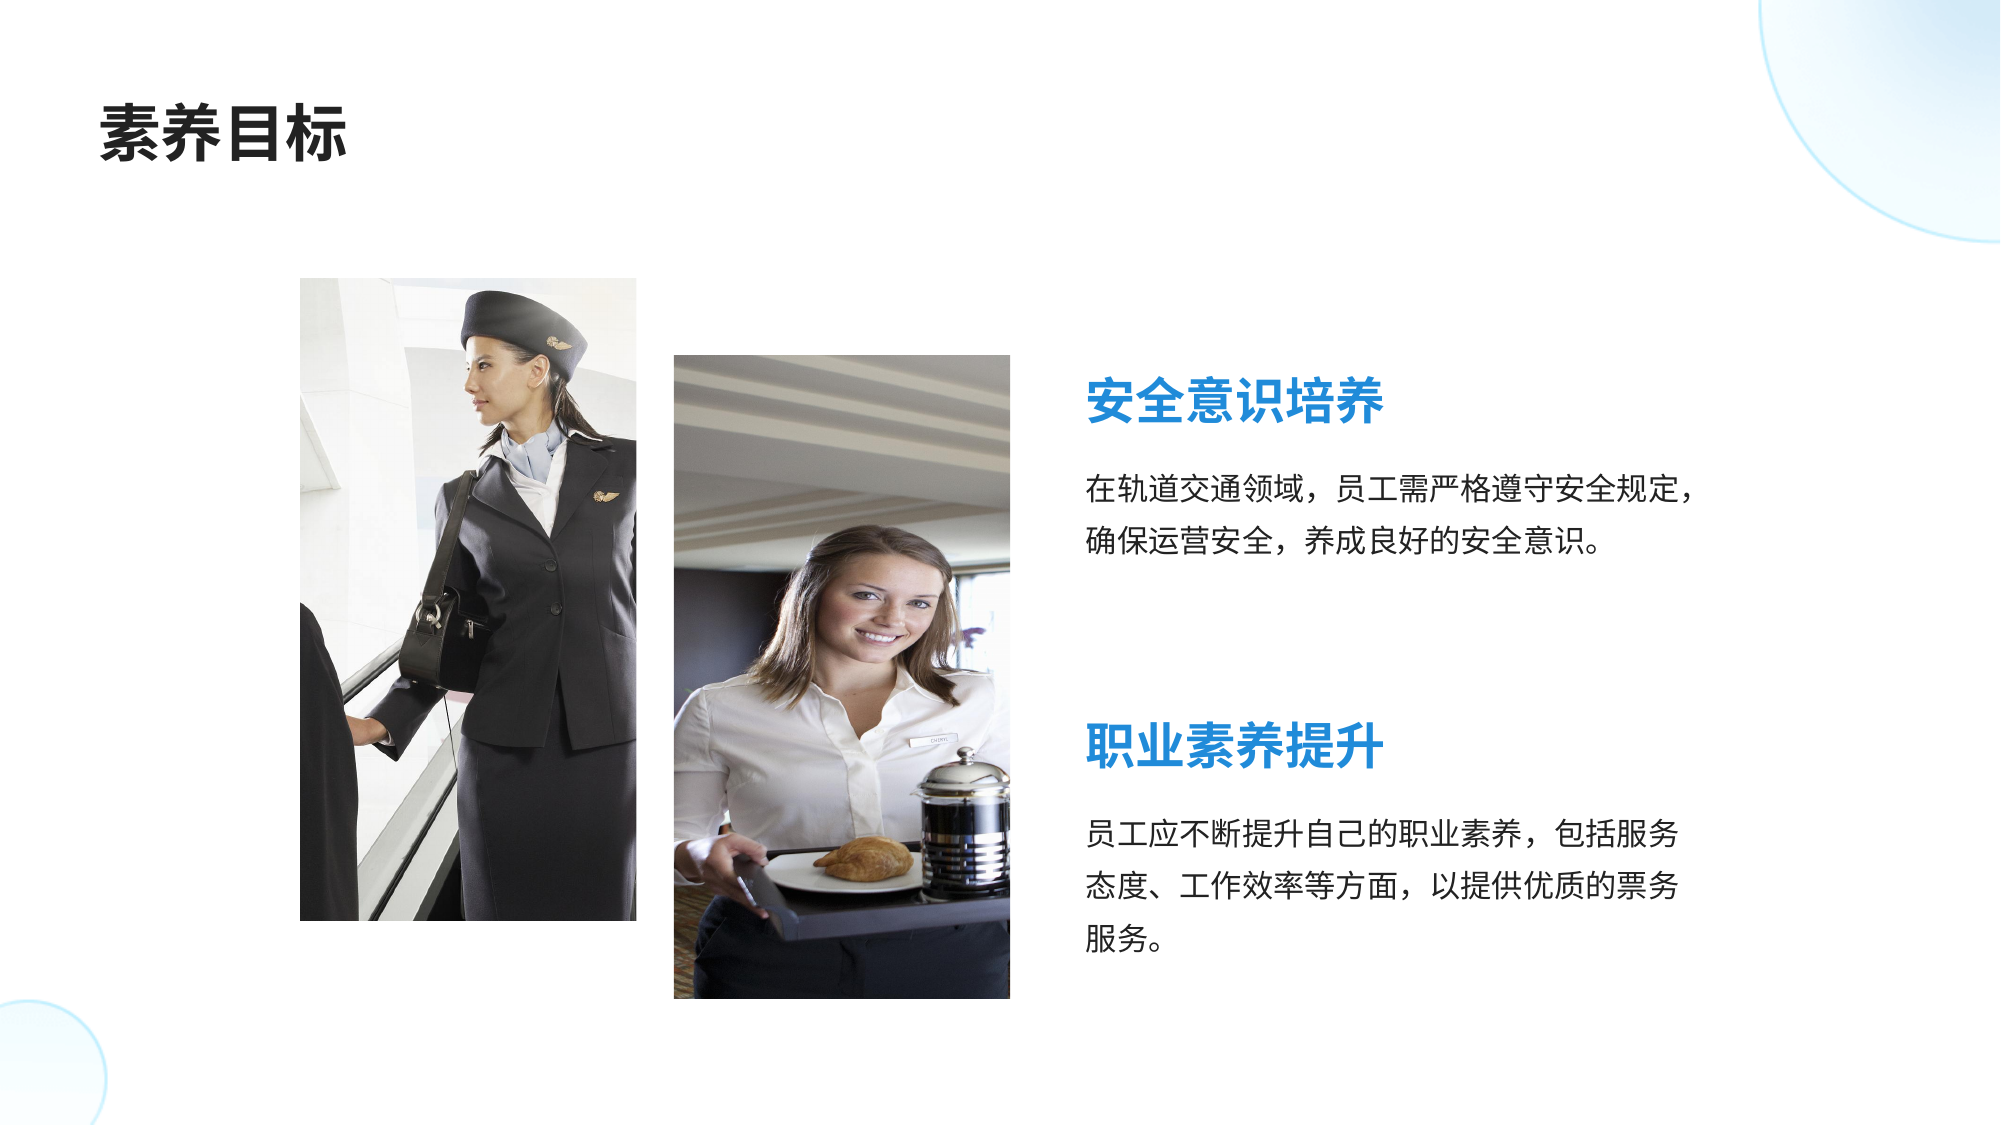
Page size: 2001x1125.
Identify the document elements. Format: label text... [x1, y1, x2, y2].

text_box 在轨道交通领域，员工需严格遵守安全规定，确保运营安全，养成良好的安全意识。 [1070, 446, 1700, 688]
text_box 员工应不断提升自己的职业素养，包括服务态度、工作效率等方面，以提供优质的票务服务。 [1070, 791, 1700, 1030]
text_box 职业素养提升 [1070, 676, 1663, 782]
picture [0, 0, 2001, 1125]
text_box 安全意识培养 [1070, 342, 1663, 437]
text_box 素养目标 [78, 43, 1922, 189]
